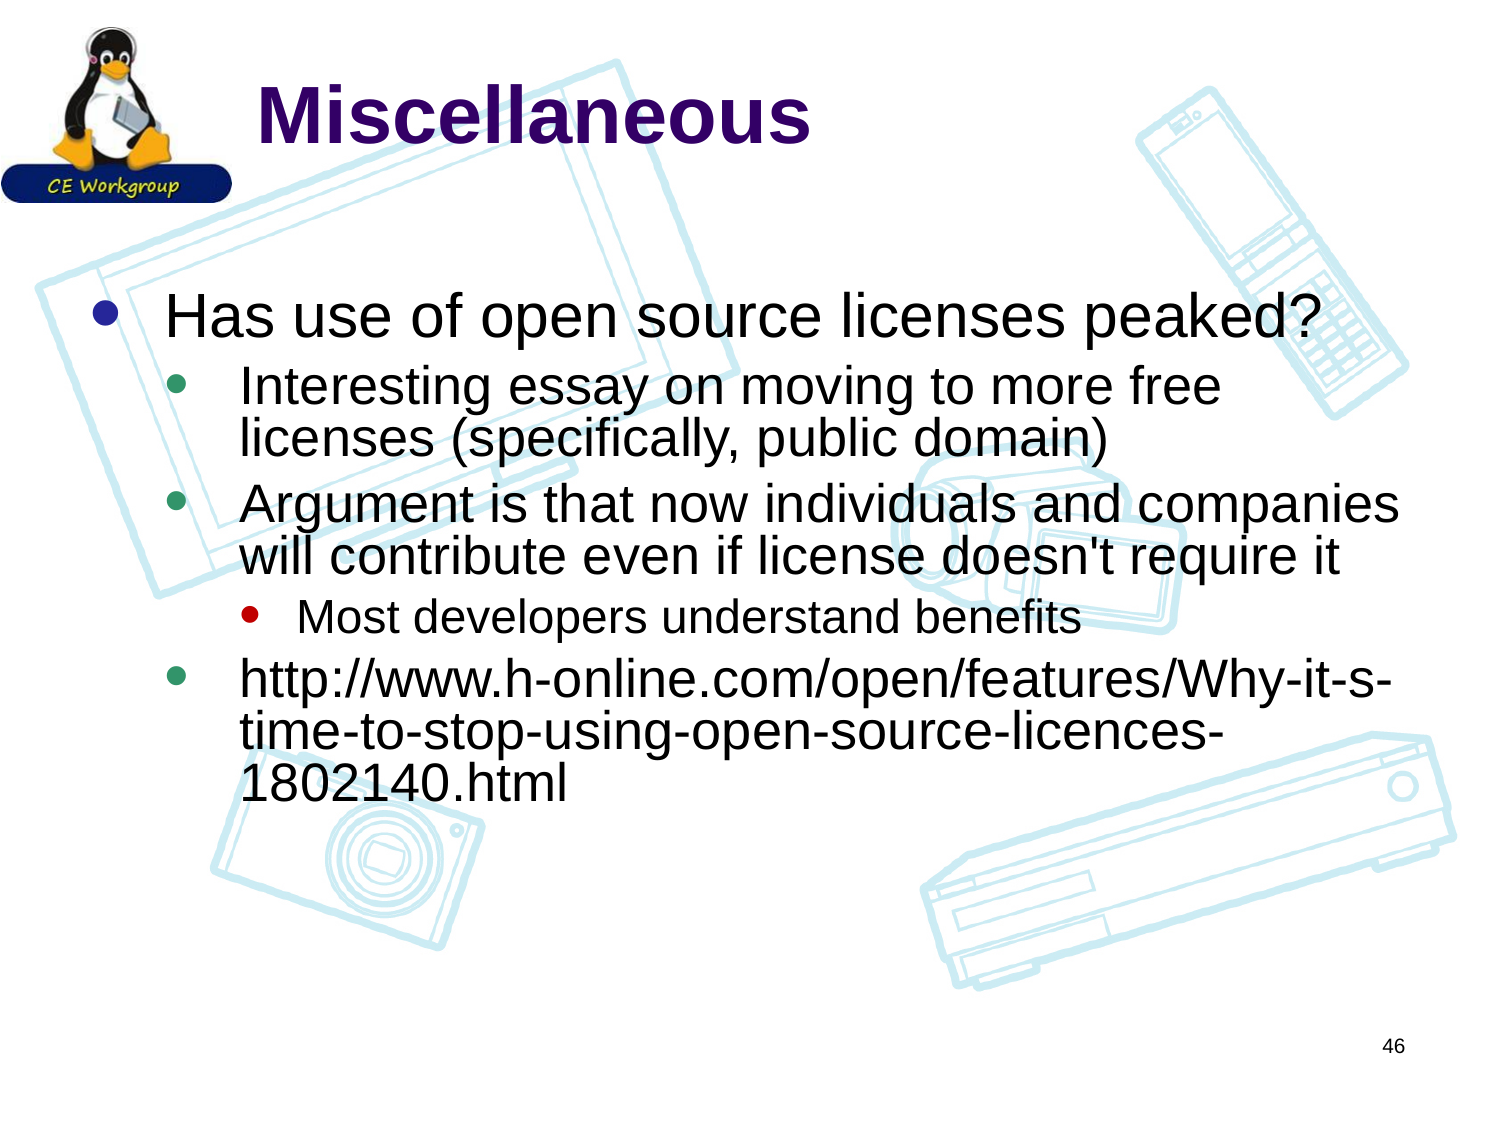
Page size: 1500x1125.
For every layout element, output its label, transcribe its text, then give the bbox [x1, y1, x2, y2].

slide_number 46 [1074, 1025, 1420, 1096]
list Has use of open source licenses peaked? Interesting essay on moving to more free licenses (specifically, public domain) Argument is that now individuals and companies will contribute even if license doesn't require it Most developers understand benefits http://www.h-online.com/open/features/Why-it-s-time-to-stop-using-open-source-licences-1802140.html [75, 282, 1420, 1001]
title Miscellaneous [242, 19, 1475, 227]
picture [0, 0, 1500, 1063]
